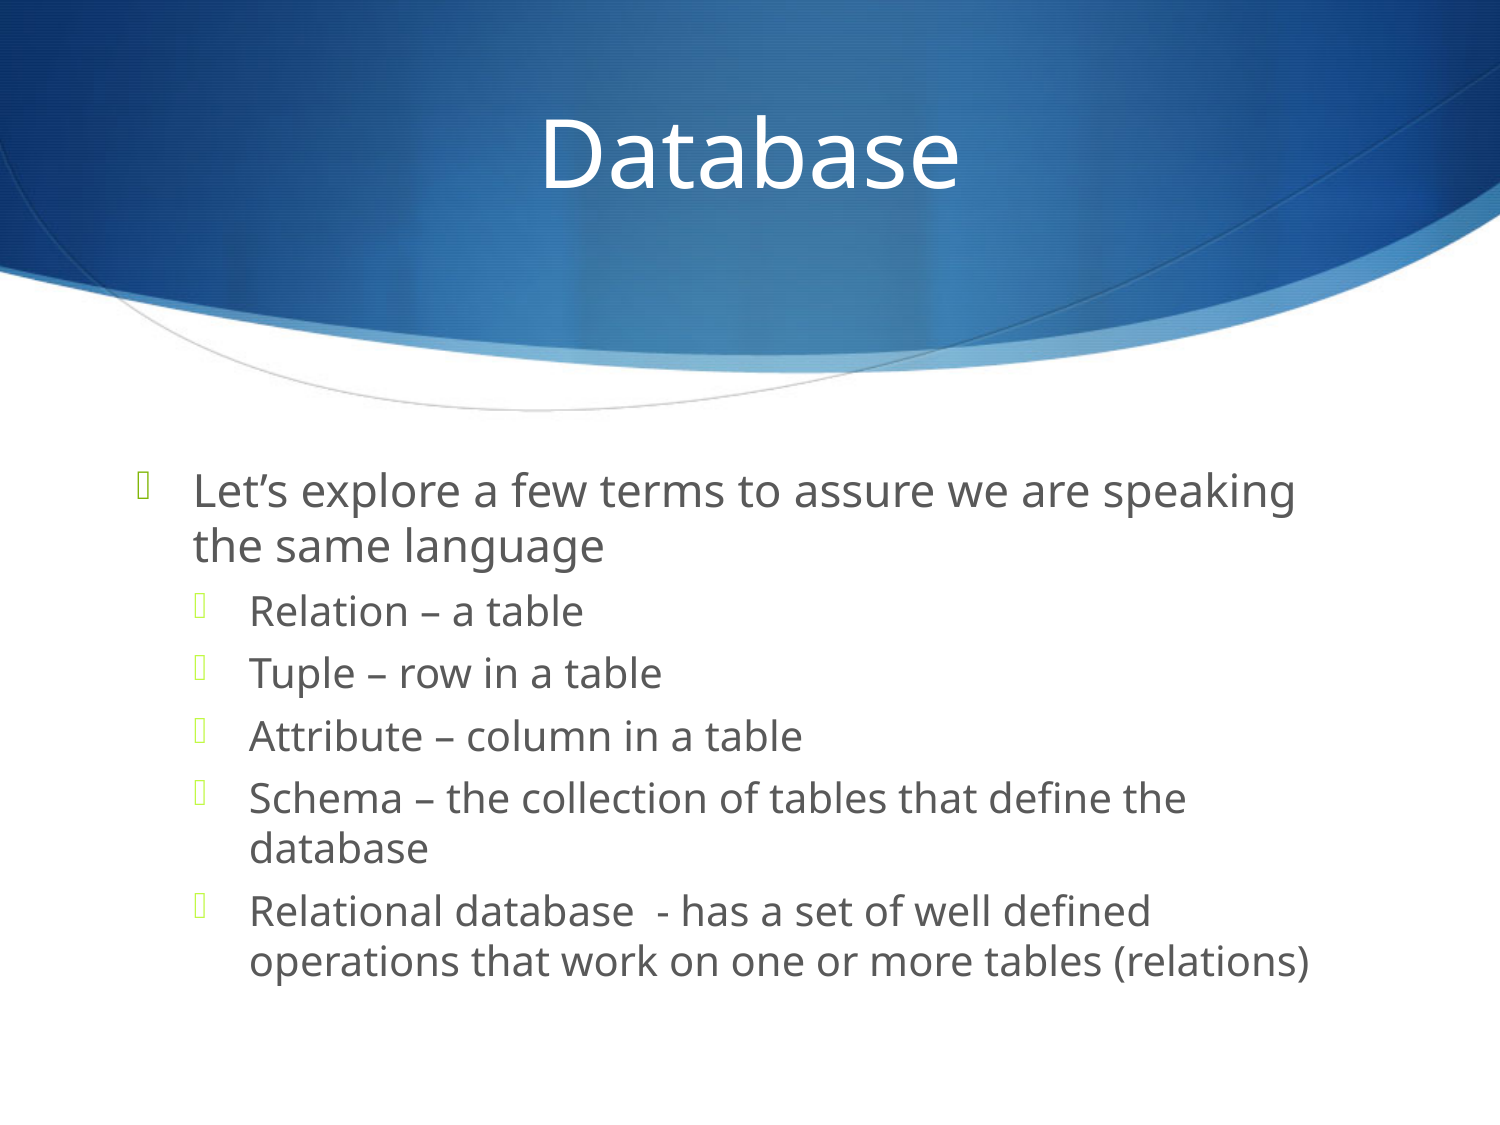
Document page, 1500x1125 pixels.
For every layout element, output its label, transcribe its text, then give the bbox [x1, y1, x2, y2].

list Let’s explore a few terms to assure we are speaking the same language Relation – a table Tuple – row in a table Attribute – column in a table Schema – the collection of tables that define the database Relational database - has a set of well defined operations that work on one or more tables (relations) [121, 454, 1379, 991]
title Database [75, 56, 1425, 245]
picture [0, 0, 1500, 1125]
